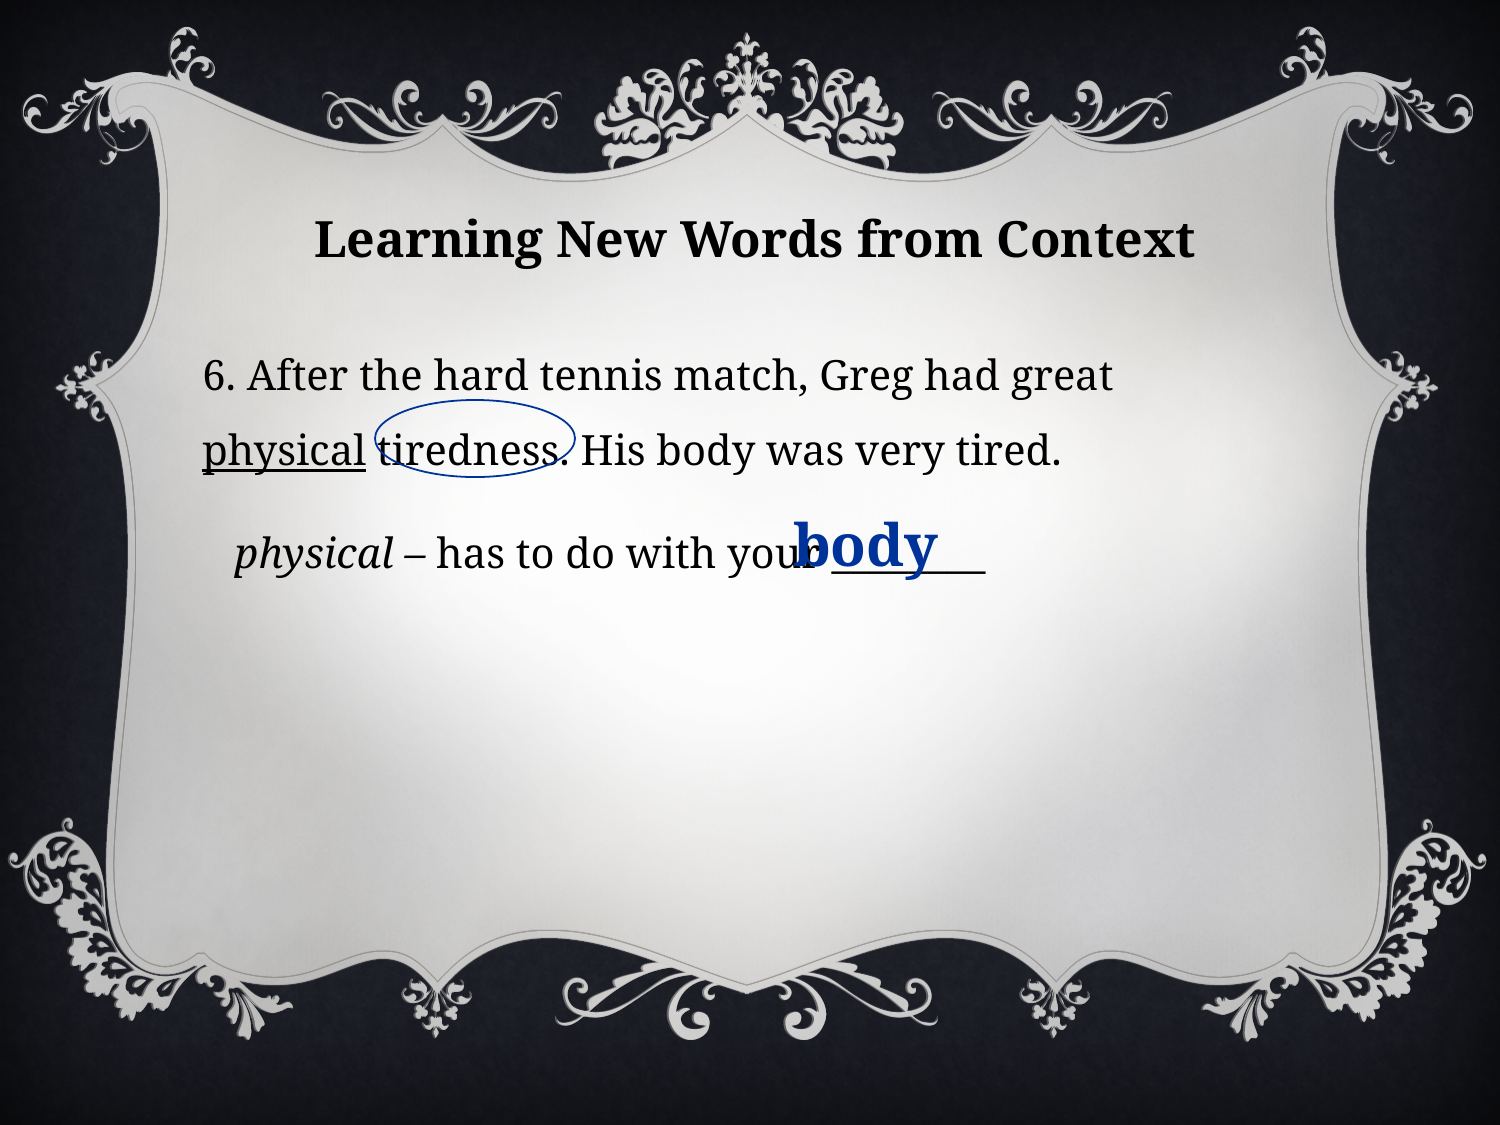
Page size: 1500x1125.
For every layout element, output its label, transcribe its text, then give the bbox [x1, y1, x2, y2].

text_box body [778, 500, 953, 586]
text_box [374, 399, 576, 478]
text_box 6. After the hard tennis match, Greg had great physical tiredness. His body was very tired. physical – has to do with your ________ [187, 316, 1300, 584]
text_box Learning New Words from Context [299, 199, 1211, 275]
picture [0, 0, 1500, 1125]
